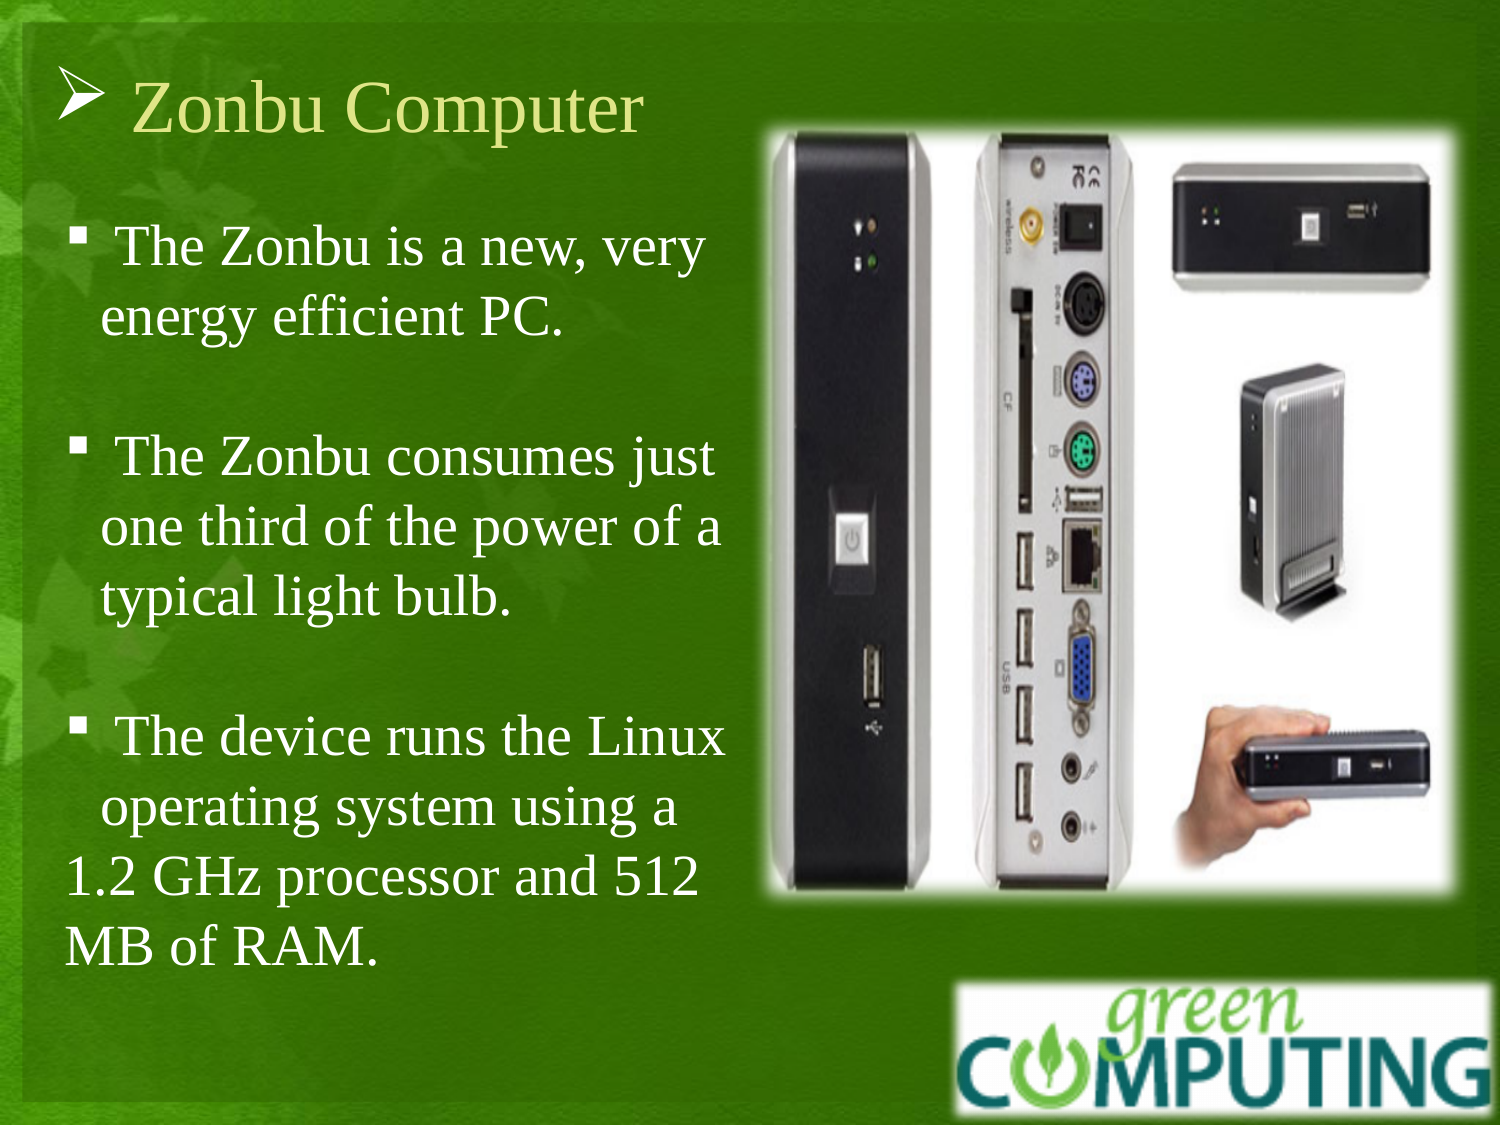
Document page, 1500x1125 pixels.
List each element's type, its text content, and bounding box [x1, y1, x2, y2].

picture [0, 0, 1500, 1125]
text_box Zonbu Computer [37, 49, 713, 155]
text_box The Zonbu is a new, very energy efficient PC. The Zonbu consumes just one third of the power of a typical light bulb. The device runs the Linux operating system using a 1.2 GHz processor and 512 MB of RAM. [50, 200, 750, 985]
